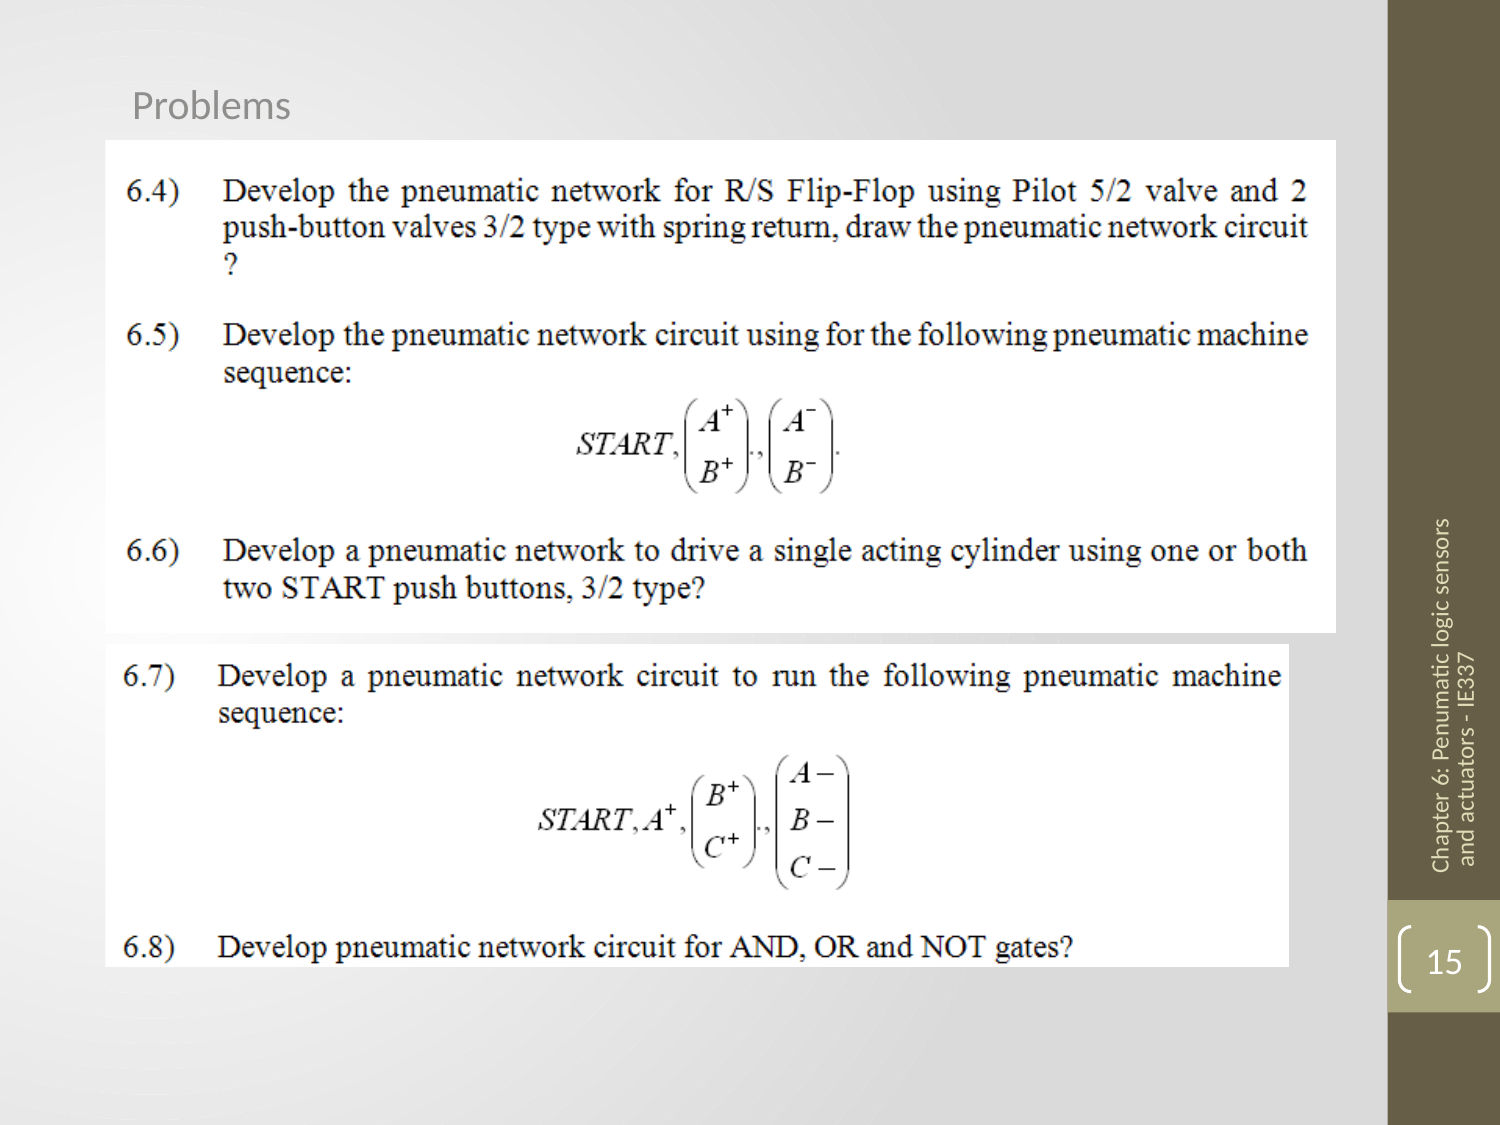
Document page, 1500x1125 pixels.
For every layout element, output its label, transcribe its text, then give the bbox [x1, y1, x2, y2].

subtitle Problems [117, 70, 1325, 133]
slide_number 15 [1397, 925, 1492, 994]
footer Chapter 6: Penumatic logic sensors and actuators - IE337 [1408, 500, 1469, 889]
picture [104, 140, 1337, 634]
picture [104, 643, 1290, 967]
